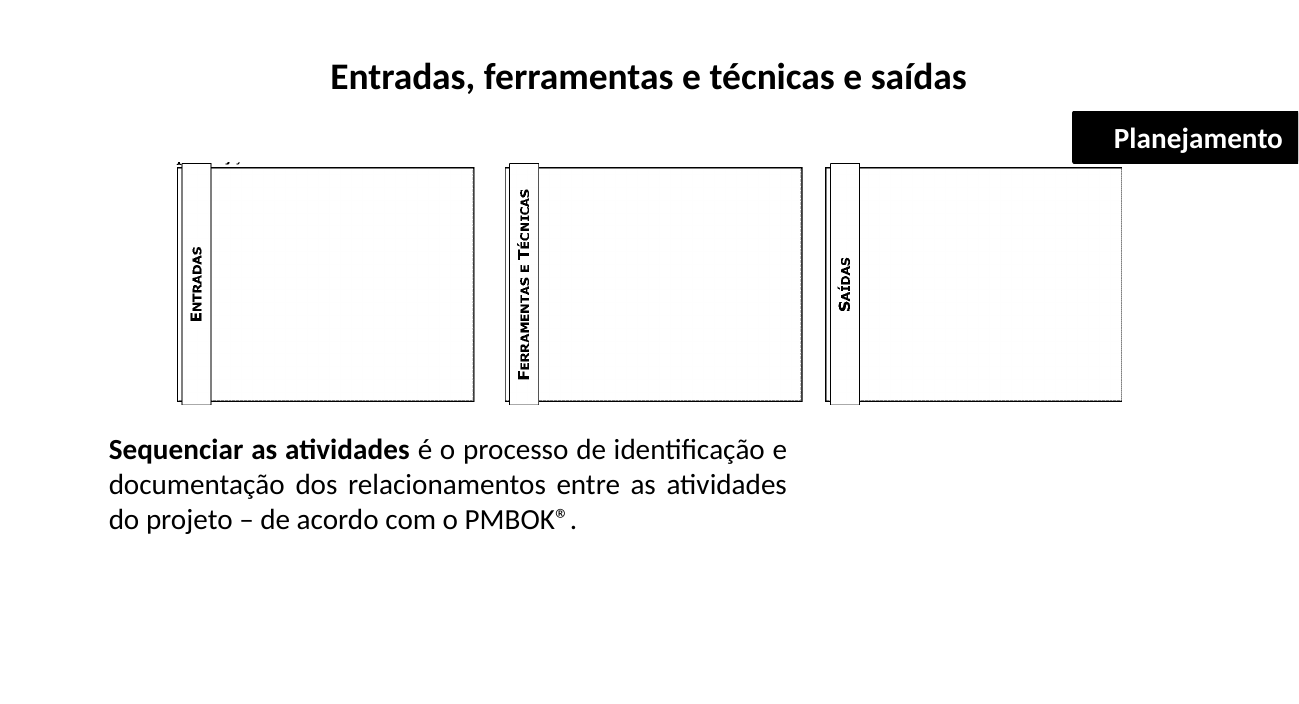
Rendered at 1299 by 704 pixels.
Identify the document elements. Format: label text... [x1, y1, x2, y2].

text_box Entradas, ferramentas e técnicas e saídas [0, 44, 1299, 106]
picture [176, 162, 1122, 405]
text_box Planejamento [1074, 112, 1299, 162]
text_box Sequenciar as atividades é o processo de identificação e documentação dos relacionamentos entre as atividades do projeto – de acordo com o PMBOK®. [93, 422, 803, 580]
